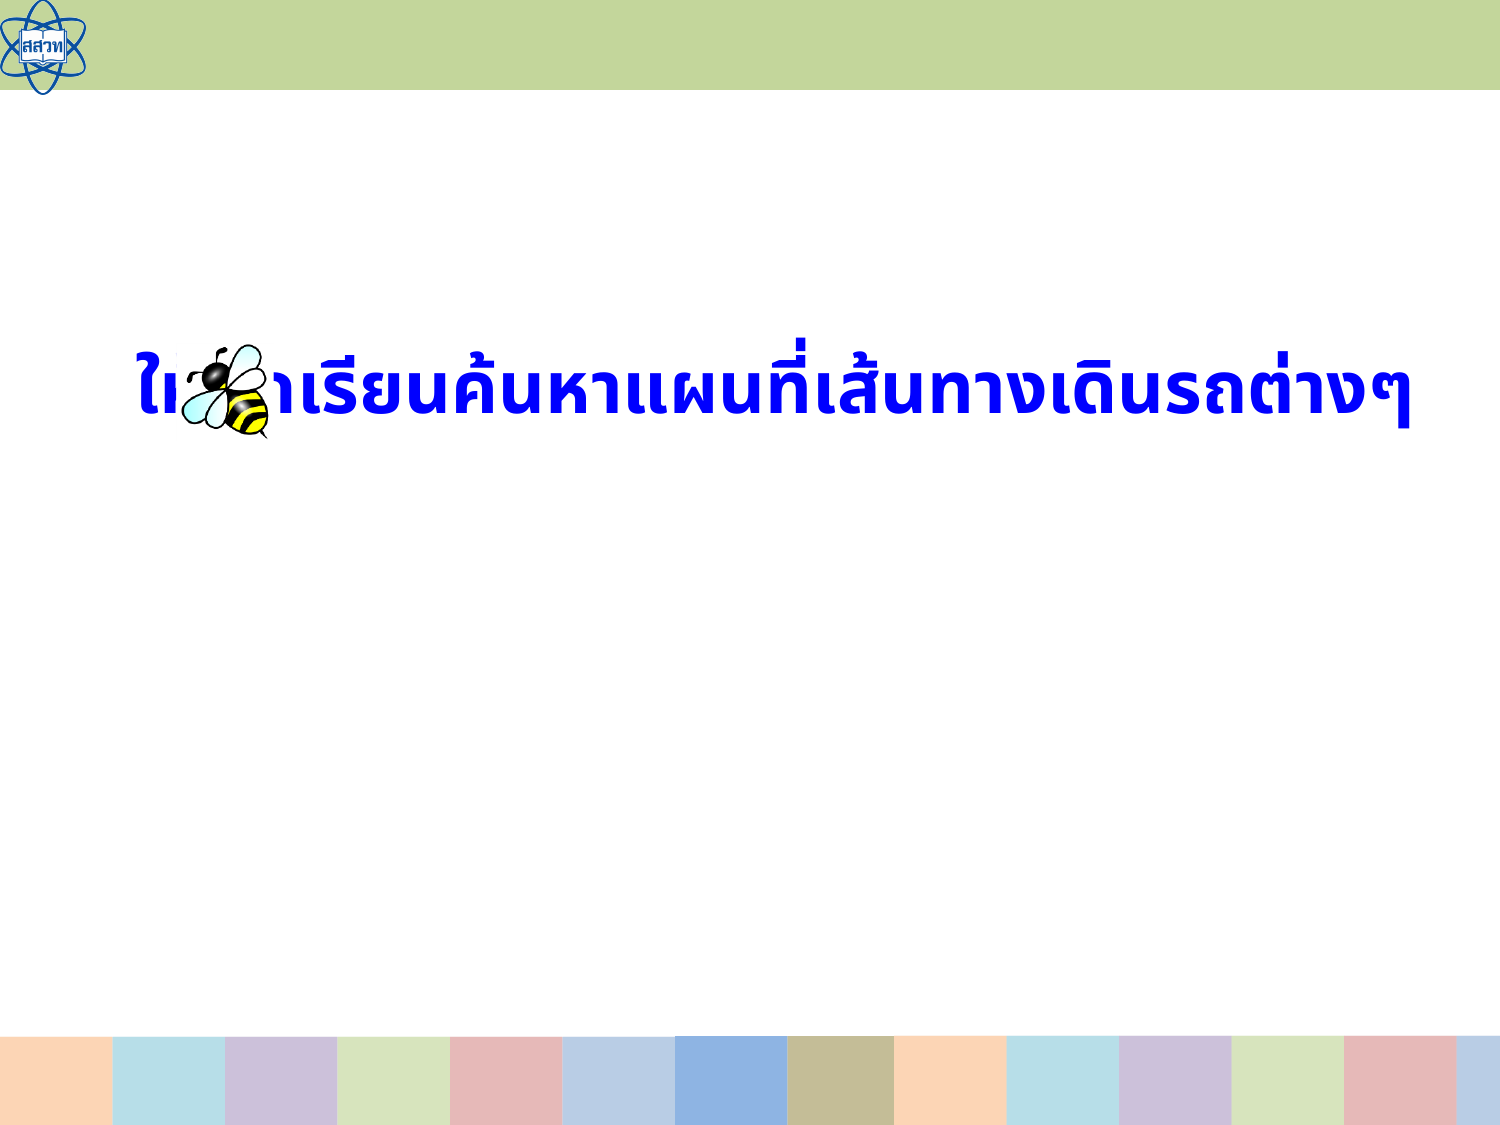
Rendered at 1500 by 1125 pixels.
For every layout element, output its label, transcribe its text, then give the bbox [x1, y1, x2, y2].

picture [0, 0, 86, 95]
title ให้นักเรียนค้นหาแผนที่เส้นทางเดินรถต่างๆ [100, 290, 1451, 479]
picture [170, 337, 278, 445]
